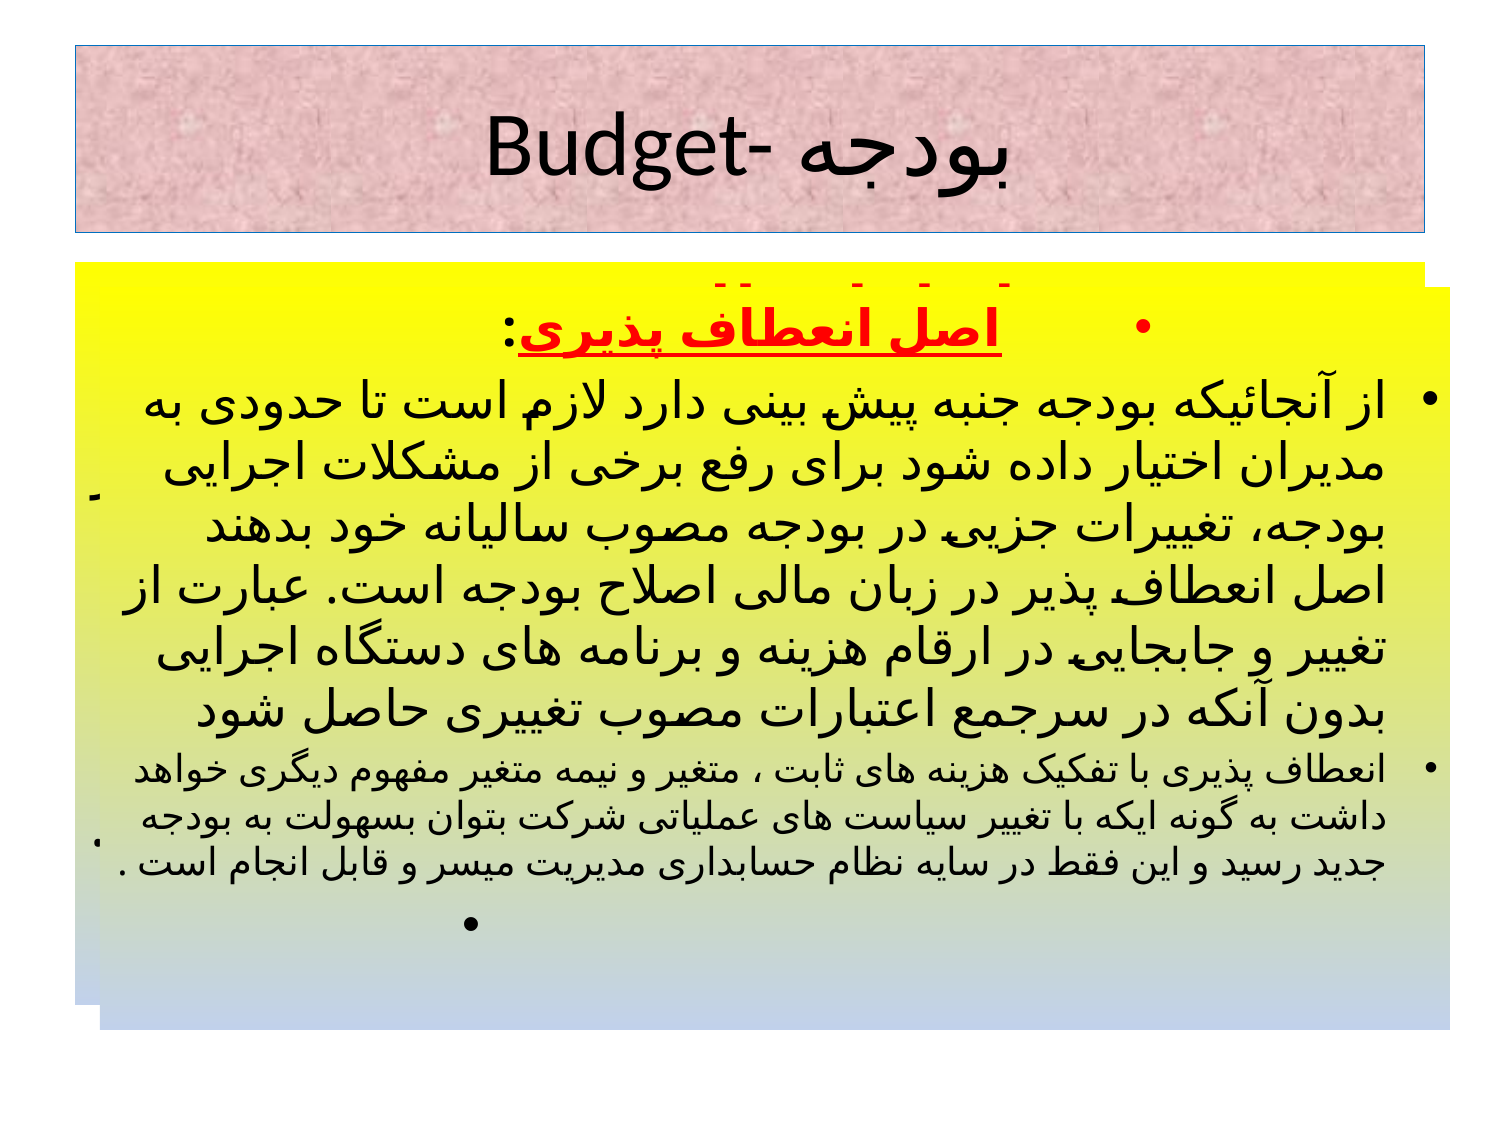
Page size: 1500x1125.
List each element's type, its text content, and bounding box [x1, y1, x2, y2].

text_box اصل انعطاف پذیری: از آنجائیکه بودجه جنبه پیش بینی دارد لازم است تا حدودی به مدیران اختیار داده شود برای رفع برخی از مشکلات اجرایی بودجه، تغییرات جزیی در بودجه مصوب سالیانه خود بدهند اصل انعطاف پذیر در زبان مالی اصلاح بودجه است. عبارت از تغییر و جابجایی در ارقام هزینه و برنامه های دستگاه اجرایی بدون آنکه در سرجمع اعتبارات مصوب تغییری حاصل شود انعطاف پذیری با تفکیک هزینه های ثابت ، متغیر و نیمه متغیر مفهوم دیگری خواهد داشت به گونه ایکه با تغییر سیاست های عملیاتی شرکت بتوان بسهولت به بودجه جدید رسید و این فقط در سایه نظام حسابداری مدیریت میسر و قابل انجام است . [99, 287, 1450, 1030]
title Budget- بودجه [75, 45, 1425, 233]
list اصل انعطاف پذیری: از آنجائیکه بودجه جنبه پیش بینی دارد لازم است تا حدودی به مدیران اختیار داده شود برای رفع برخی از مشکلات اجرایی بودجه، تغییرات جزیی در بودجه مصوب سالیانه خود بدهند اصل انعطاف پذیر در زبان مالی اصلاح بودجه است. عبارت از تغییر و جابجایی در ارقام هزینه و برنامه های دستگاه اجرایی بدون آنکه در سرجمع اعتبارات مصوب تغییری حاصل شود. [75, 262, 1425, 1005]
